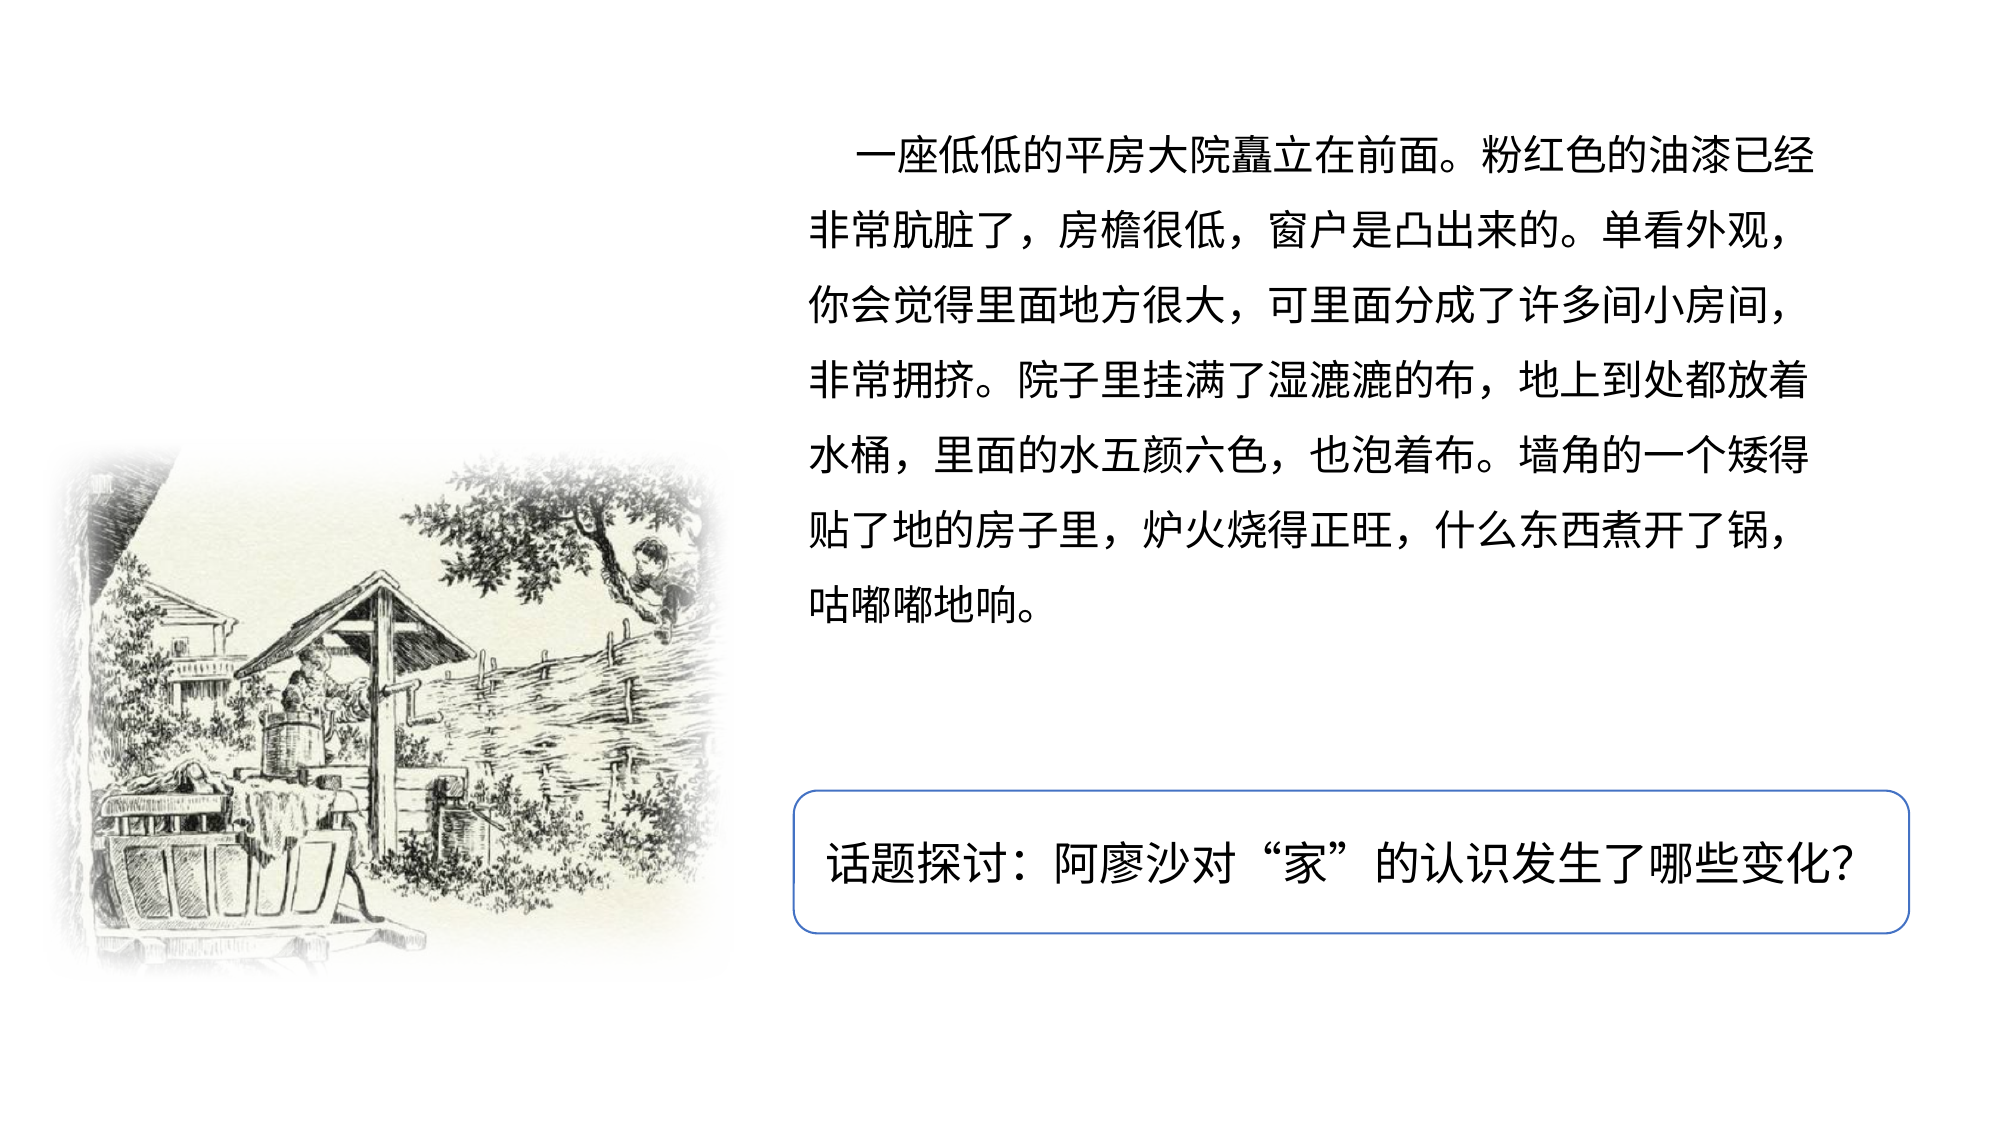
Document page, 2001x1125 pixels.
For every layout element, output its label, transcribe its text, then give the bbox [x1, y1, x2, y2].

text_box 话题探讨：阿廖沙对“家”的认识发生了哪些变化？ [792, 789, 1911, 935]
picture [42, 438, 735, 983]
text_box 一座低低的平房大院矗立在前面。粉红色的油漆已经非常肮脏了，房檐很低，窗户是凸出来的。单看外观，你会觉得里面地方很大，可里面分成了许多间小房间，非常拥挤。院子里挂满了湿漉漉的布，地上到处都放着水桶，里面的水五颜六色，也泡着布。墙角的一个矮得贴了地的房子里，炉火烧得正旺，什么东西煮开了锅，咕嘟嘟地响。 [793, 96, 1839, 637]
